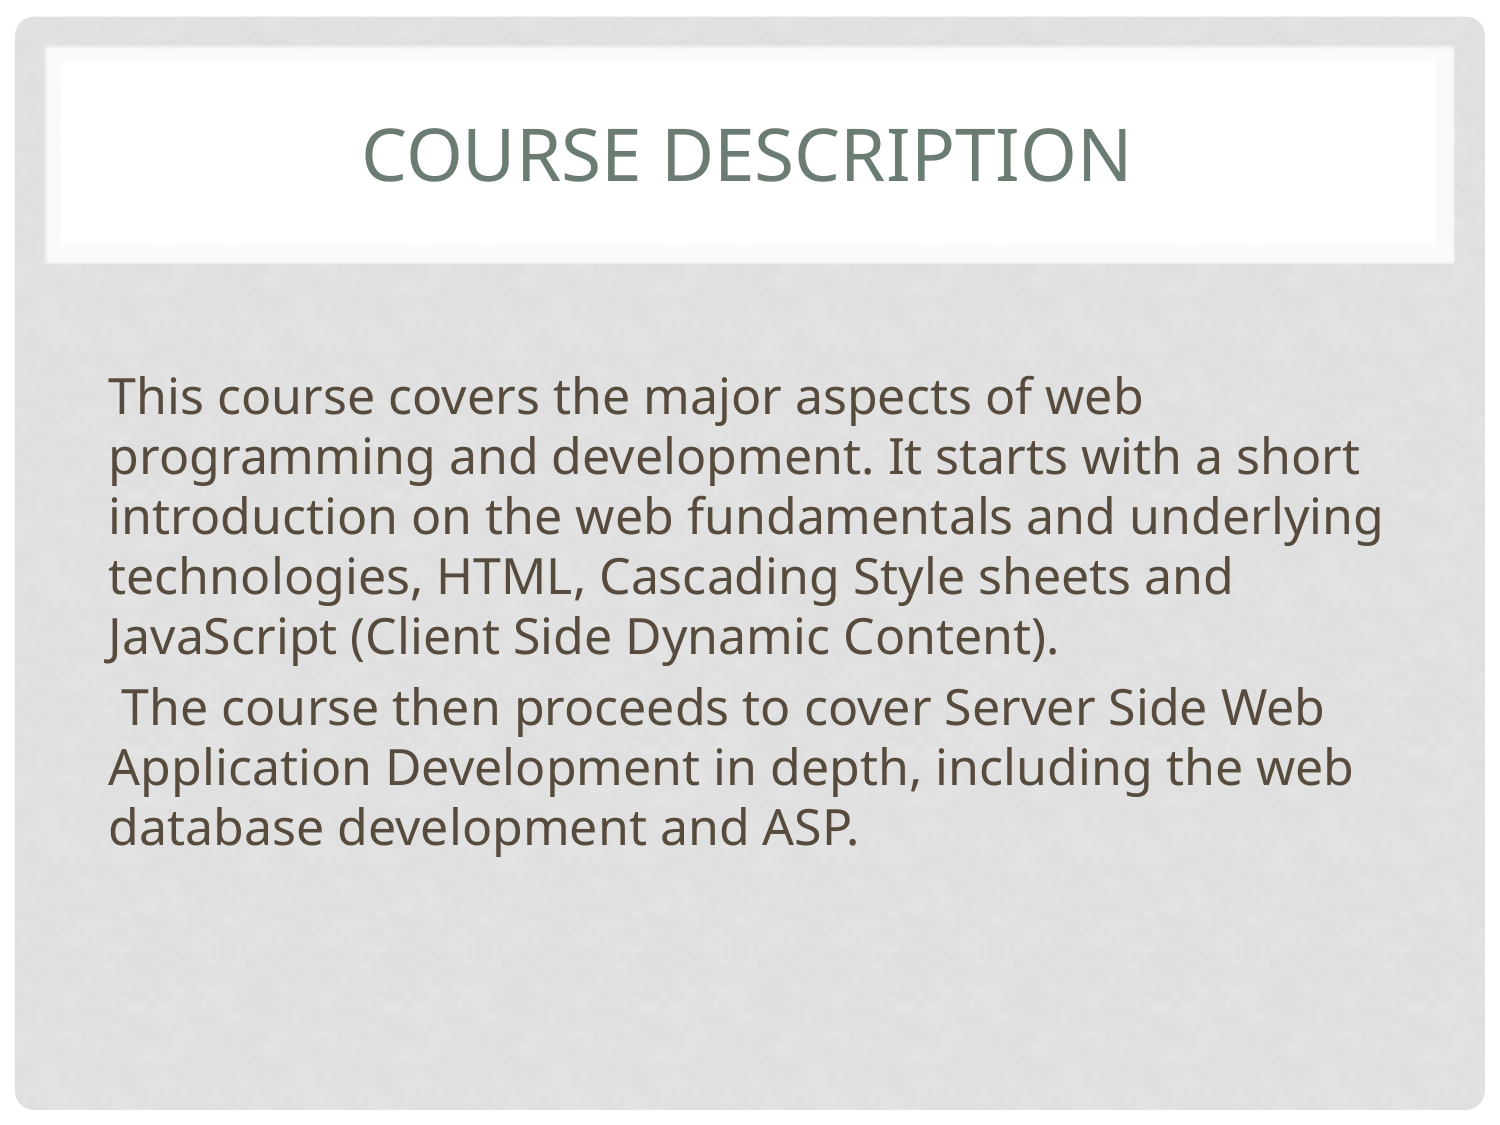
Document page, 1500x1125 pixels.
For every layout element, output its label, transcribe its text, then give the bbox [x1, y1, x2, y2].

list This course covers the major aspects of web programming and development. It starts with a short introduction on the web fundamentals and underlying technologies, HTML, Cascading Style sheets and JavaScript (Client Side Dynamic Content). The course then proceeds to cover Server Side Web Application Development in depth, including the web database development and ASP. [75, 287, 1425, 1005]
title Course Description [69, 66, 1425, 238]
